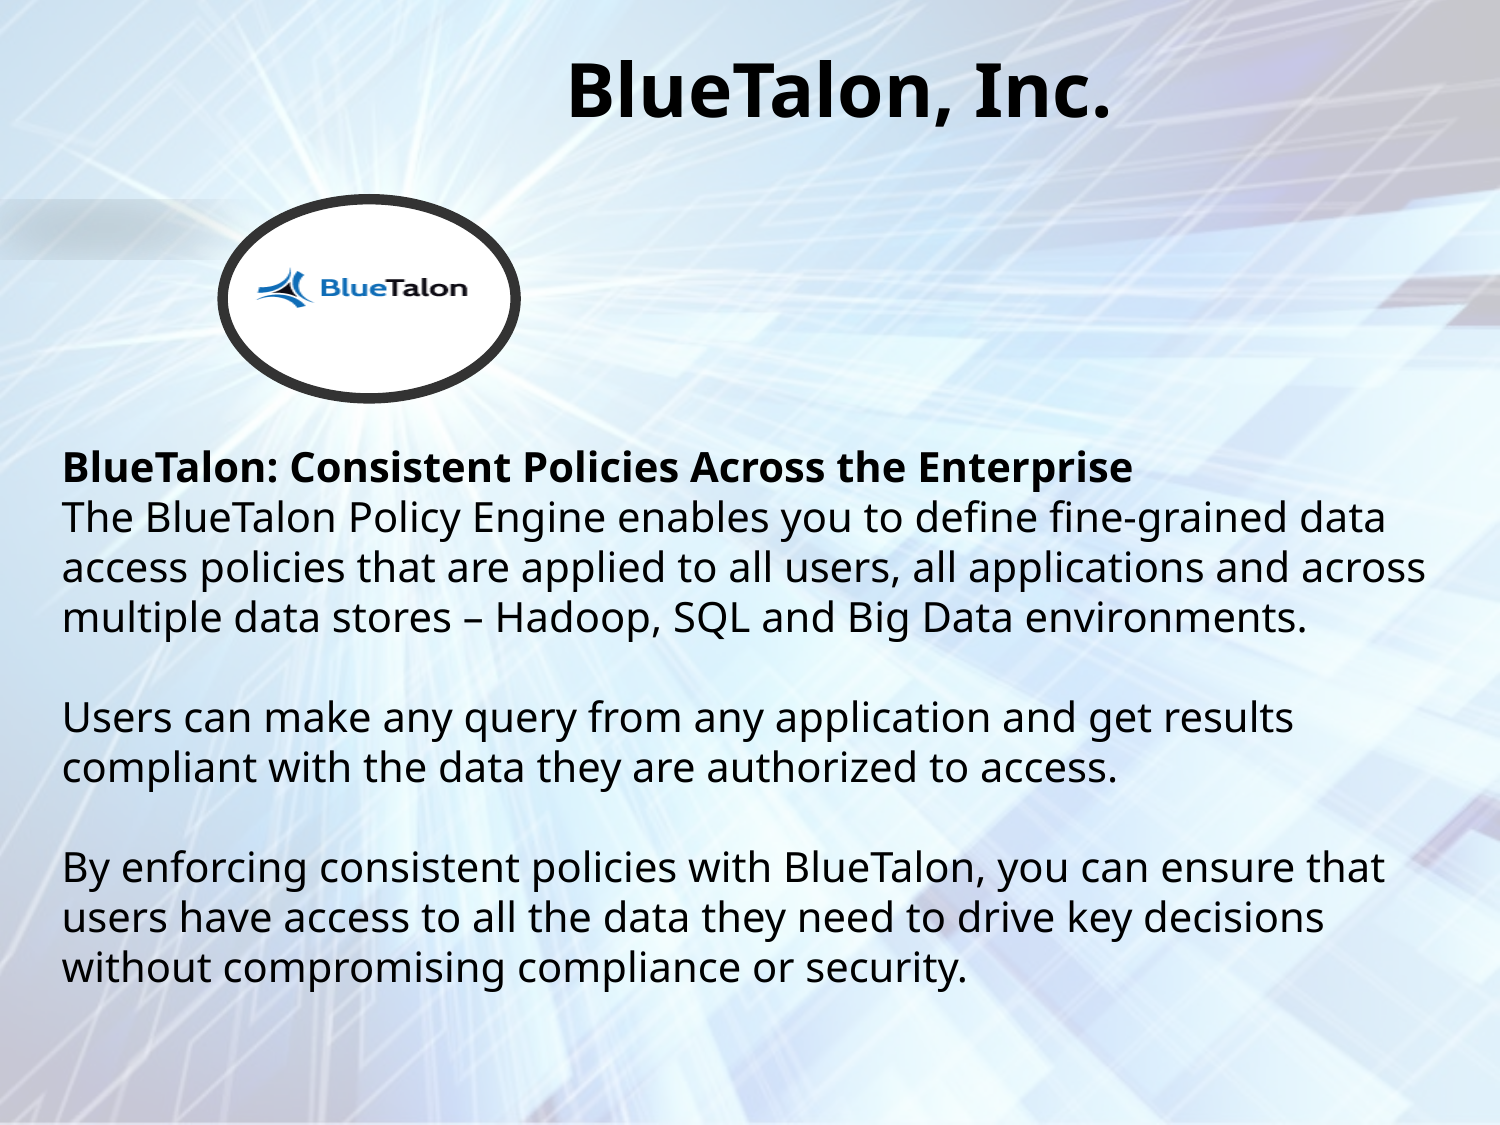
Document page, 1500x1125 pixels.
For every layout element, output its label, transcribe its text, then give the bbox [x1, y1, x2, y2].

text_box BlueTalon, Inc. [550, 35, 1129, 140]
picture [222, 198, 516, 399]
text_box BlueTalon: Consistent Policies Across the Enterprise The BlueTalon Policy Engine enables you to define fine-grained data access policies that are applied to all users, all applications and across multiple data stores – Hadoop, SQL and Big Data environments. Users can make any query from any application and get results compliant with the data they are authorized to access. By enforcing consistent policies with BlueTalon, you can ensure that users have access to all the data they need to drive key decisions without compromising compliance or security. [46, 433, 1465, 999]
